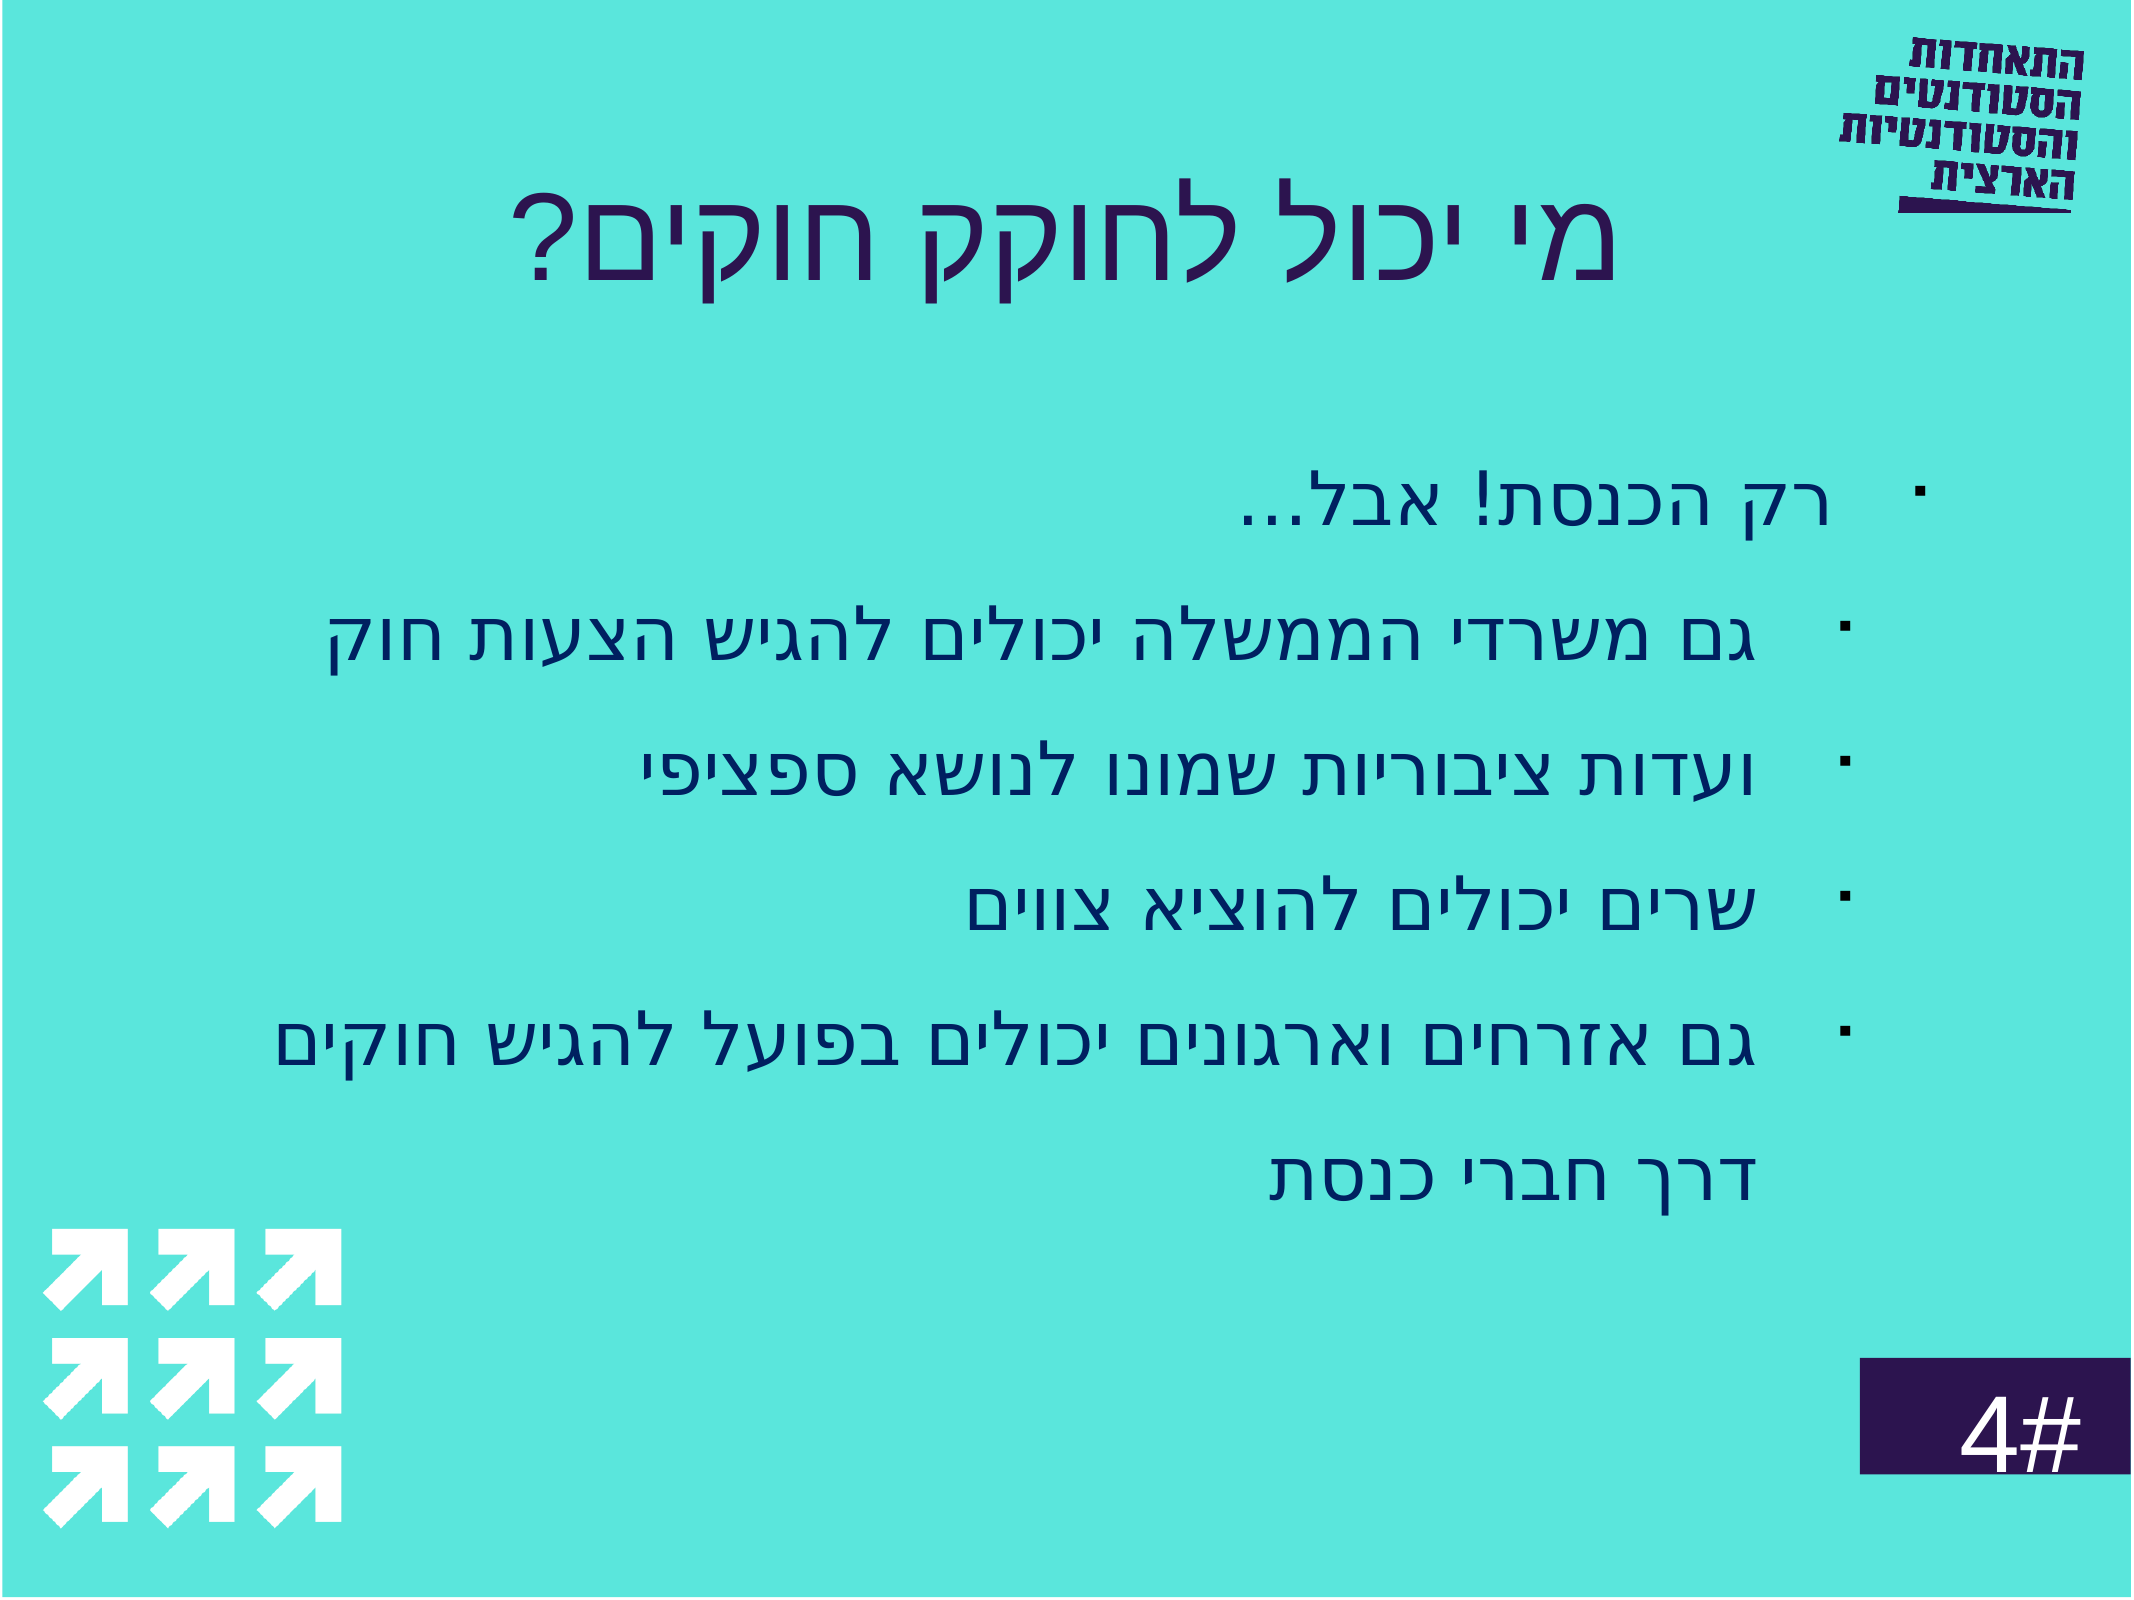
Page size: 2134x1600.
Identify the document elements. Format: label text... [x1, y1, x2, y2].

list רק הכנסת! אבל... גם משרדי הממשלה יכולים להגיש הצעות חוק ועדות ציבוריות שמונו לנושא ספציפי שרים יכולים להוציא צווים גם אזרחים וארגונים יכולים בפועל להגיש חוקים דרך חברי כנסת [146, 395, 1987, 1410]
slide_number #4 [1933, 1374, 2084, 1480]
picture [28, 1199, 364, 1553]
title מי יכול לחוקק חוקים? [146, 85, 1987, 395]
picture [1838, 37, 2084, 213]
